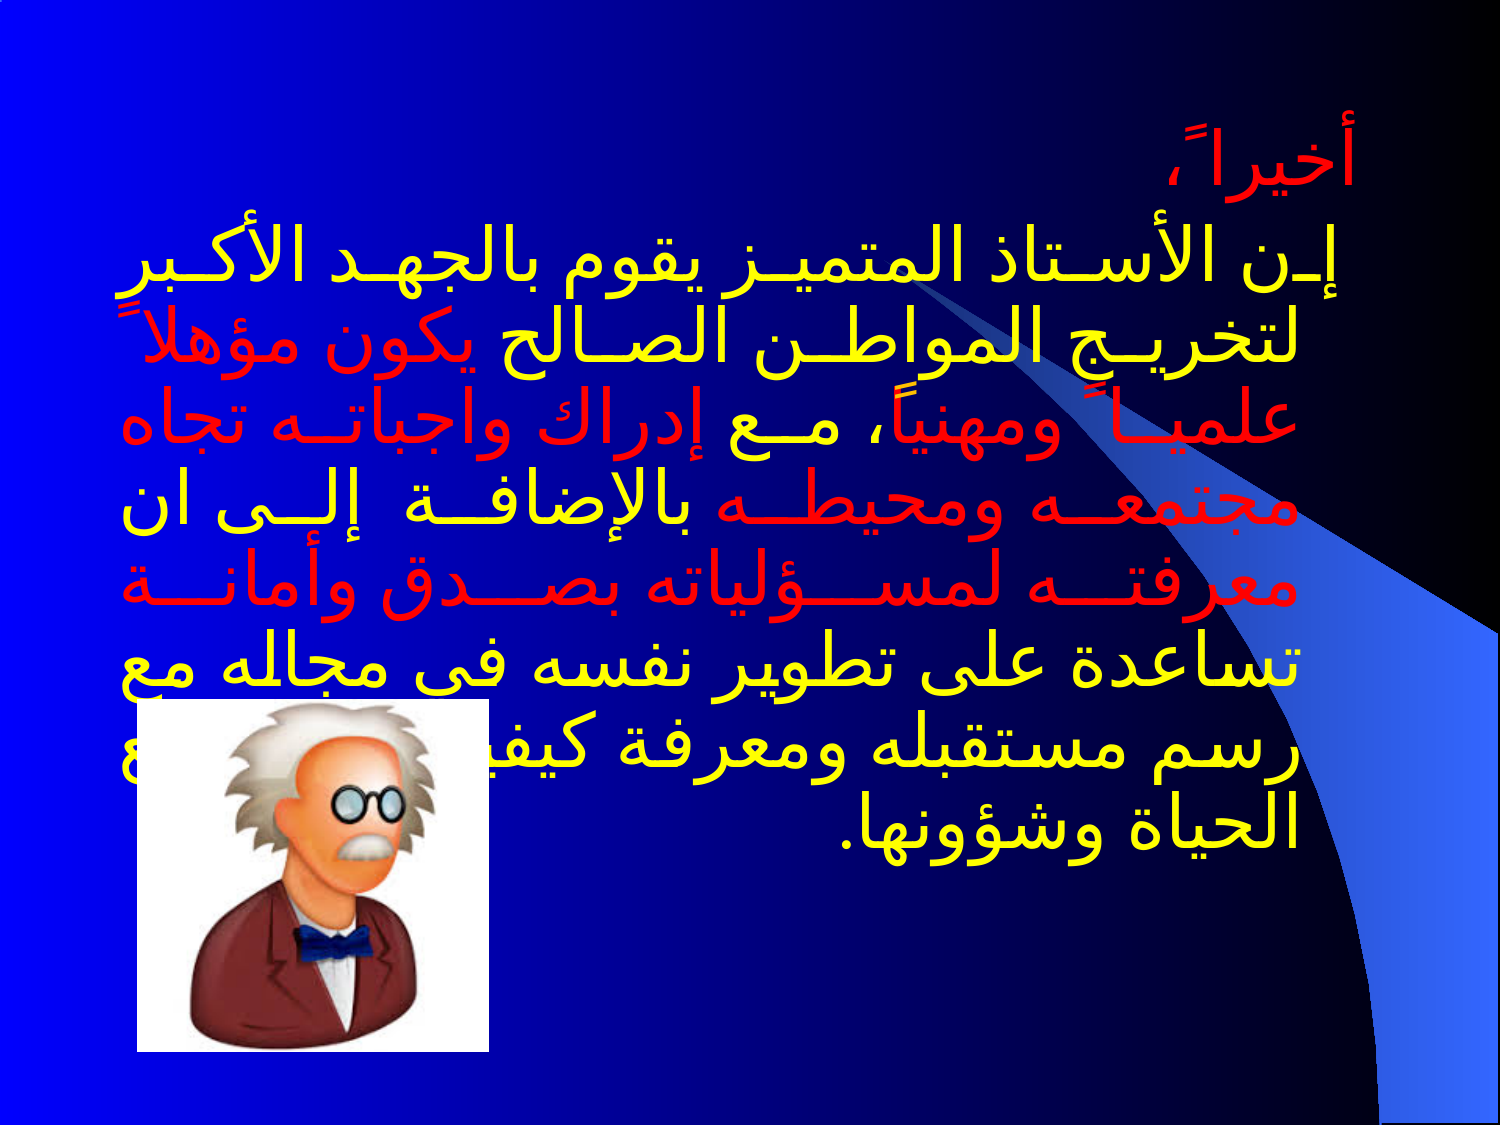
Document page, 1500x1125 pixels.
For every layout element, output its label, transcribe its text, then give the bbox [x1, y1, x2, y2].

picture [137, 699, 490, 1052]
list أخيرا ً، إن الأستاذ المتميز يقوم بالجهد الأكبر لتخريج المواطن الصالح يكون مؤهلا ً علميا ً ومهنياً، مع إدراك واجباته تجاه مجتمعه ومحيطه بالإضافة إلى ان معرفته لمسؤلياته بصدق وأمانة تساعدة على تطوير نفسه في مجاله مع رسم مستقبله ومعرفة كيفية تعاملة مع الحياة وشؤونها. [88, 113, 1390, 726]
